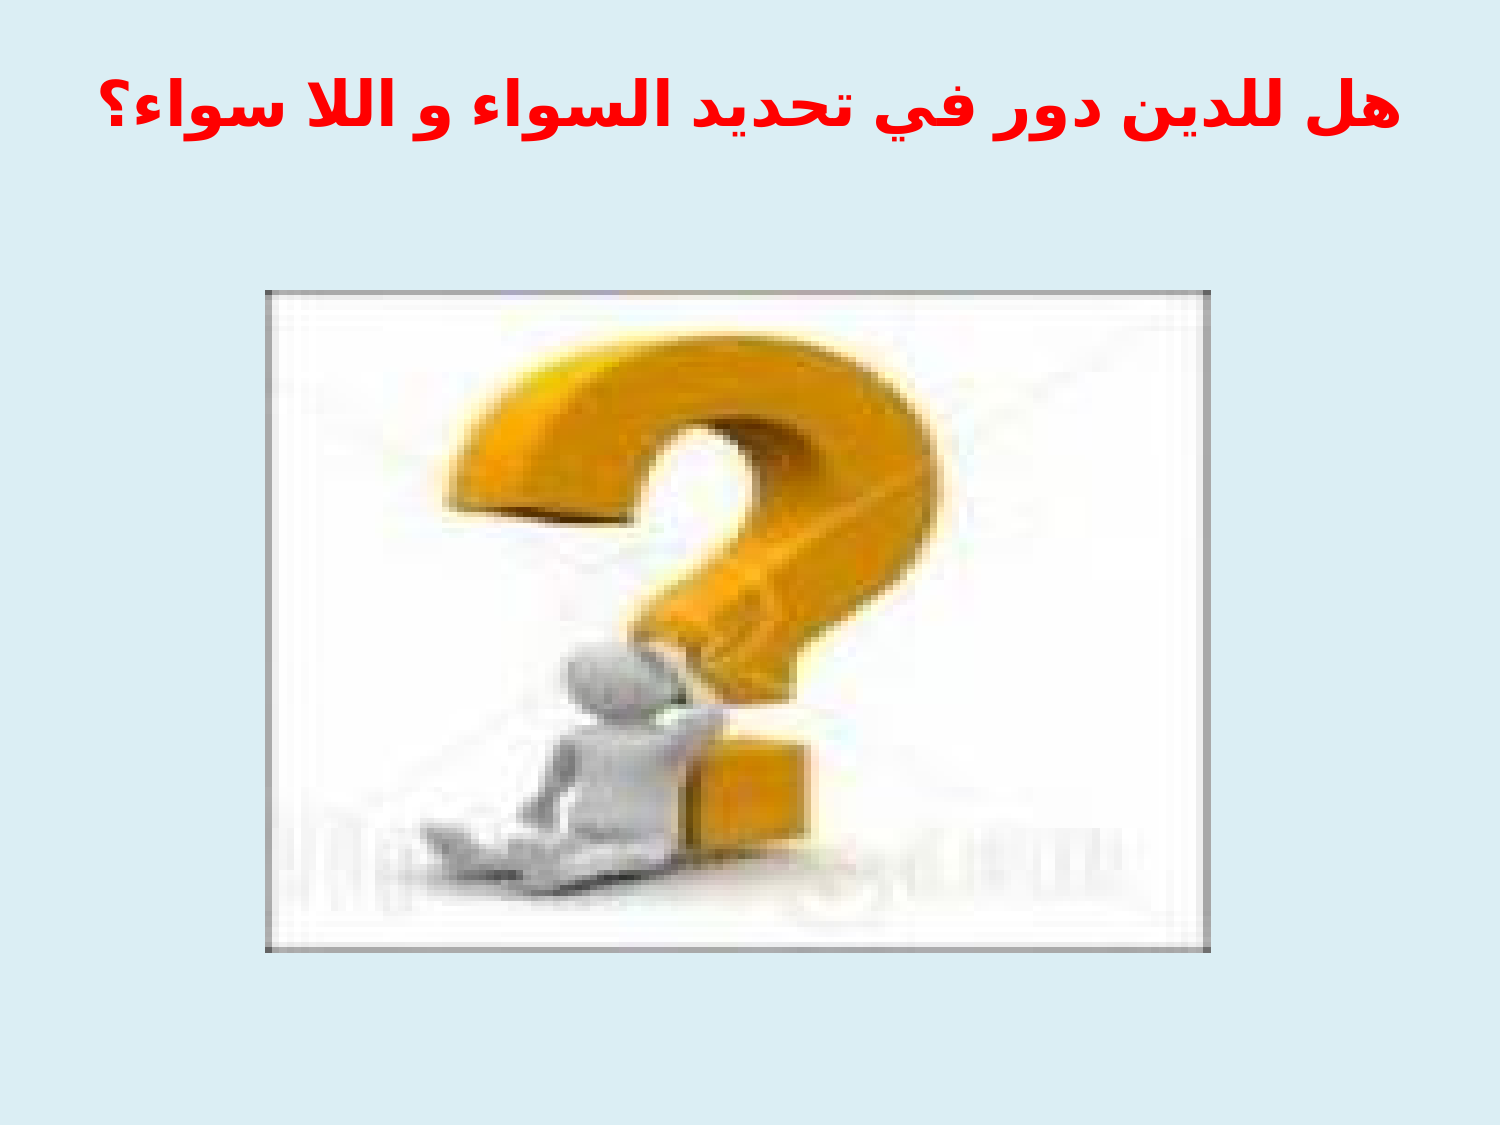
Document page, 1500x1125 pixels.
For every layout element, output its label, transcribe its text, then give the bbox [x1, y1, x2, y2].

title هل للدين دور في تحديد السواء و اللا سواء؟ [75, 45, 1425, 233]
picture [265, 290, 1211, 953]
